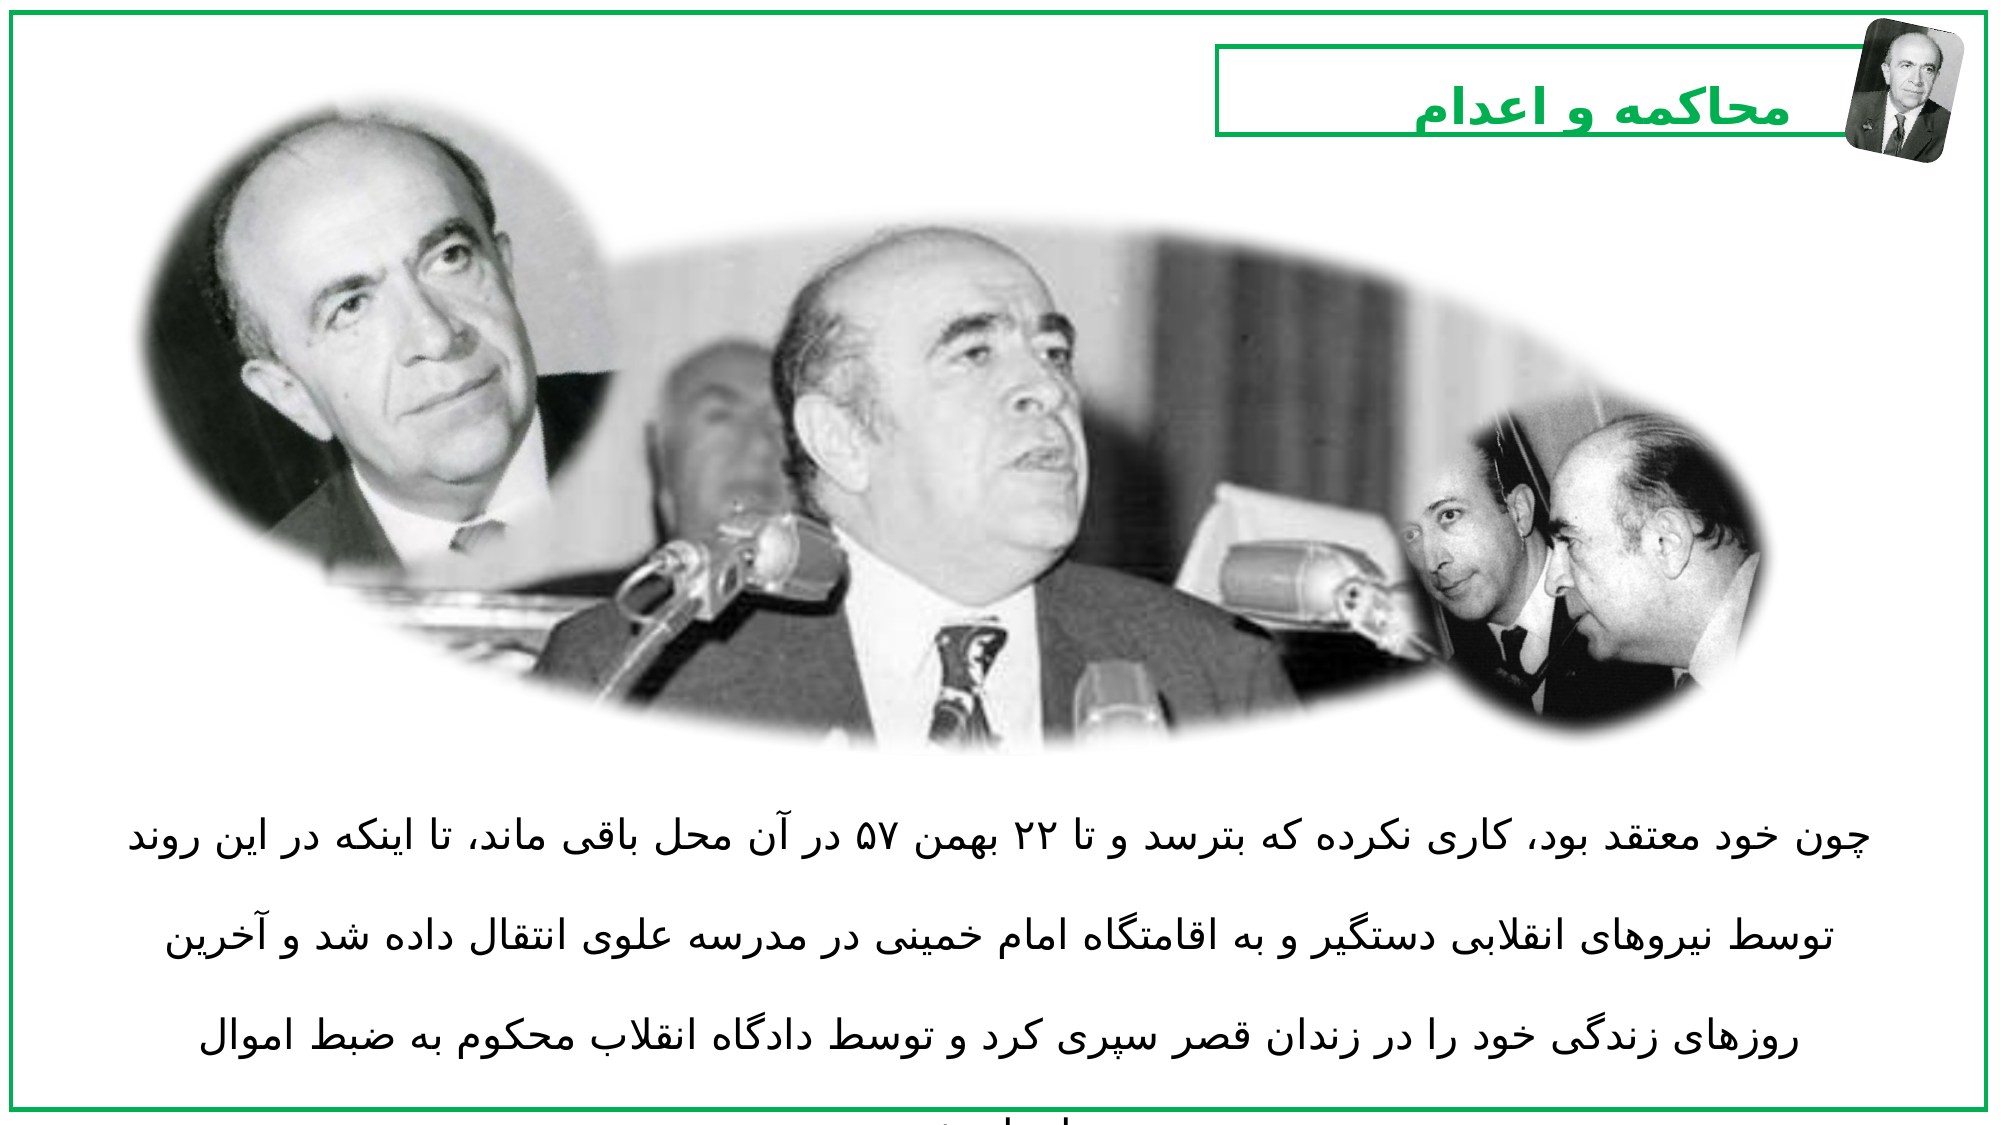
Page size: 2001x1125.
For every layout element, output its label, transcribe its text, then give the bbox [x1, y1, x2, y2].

picture [1845, 18, 1965, 163]
text_box چون خود معتقد بود، کاری نکرده که بترسد و تا ۲۲ بهمن ۵۷ در آن محل باقی ماند، تا اینکه در این روند توسط نیروهای انقلابی دستگیر و به اقامتگاه امام خمینی در مدرسه علوی انتقال داده شد و آخرین روزهای زندگی خود را در زندان قصر سپری کرد و توسط دادگاه انقلاب محکوم به ضبط اموال و اعدام شد. [89, 750, 1911, 1125]
text_box محاکمه و اعدام [1398, 37, 1808, 142]
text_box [124, 82, 1782, 756]
